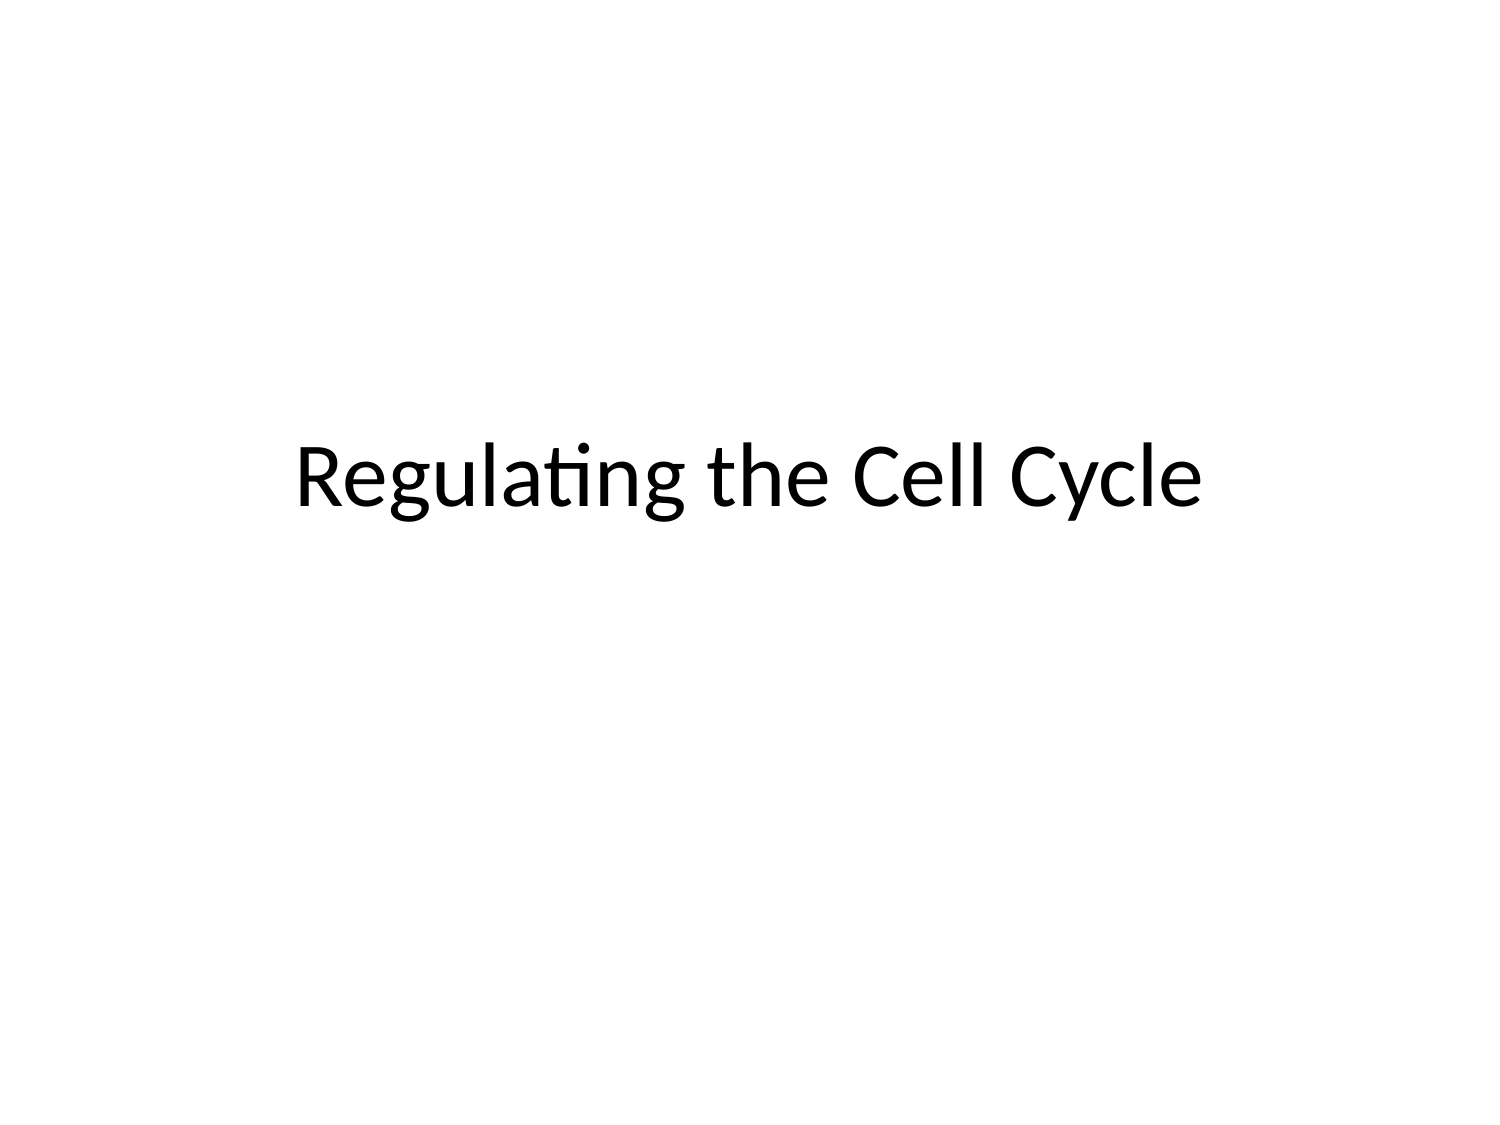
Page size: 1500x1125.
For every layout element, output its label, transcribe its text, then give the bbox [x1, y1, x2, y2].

title Regulating the Cell Cycle [112, 349, 1388, 591]
